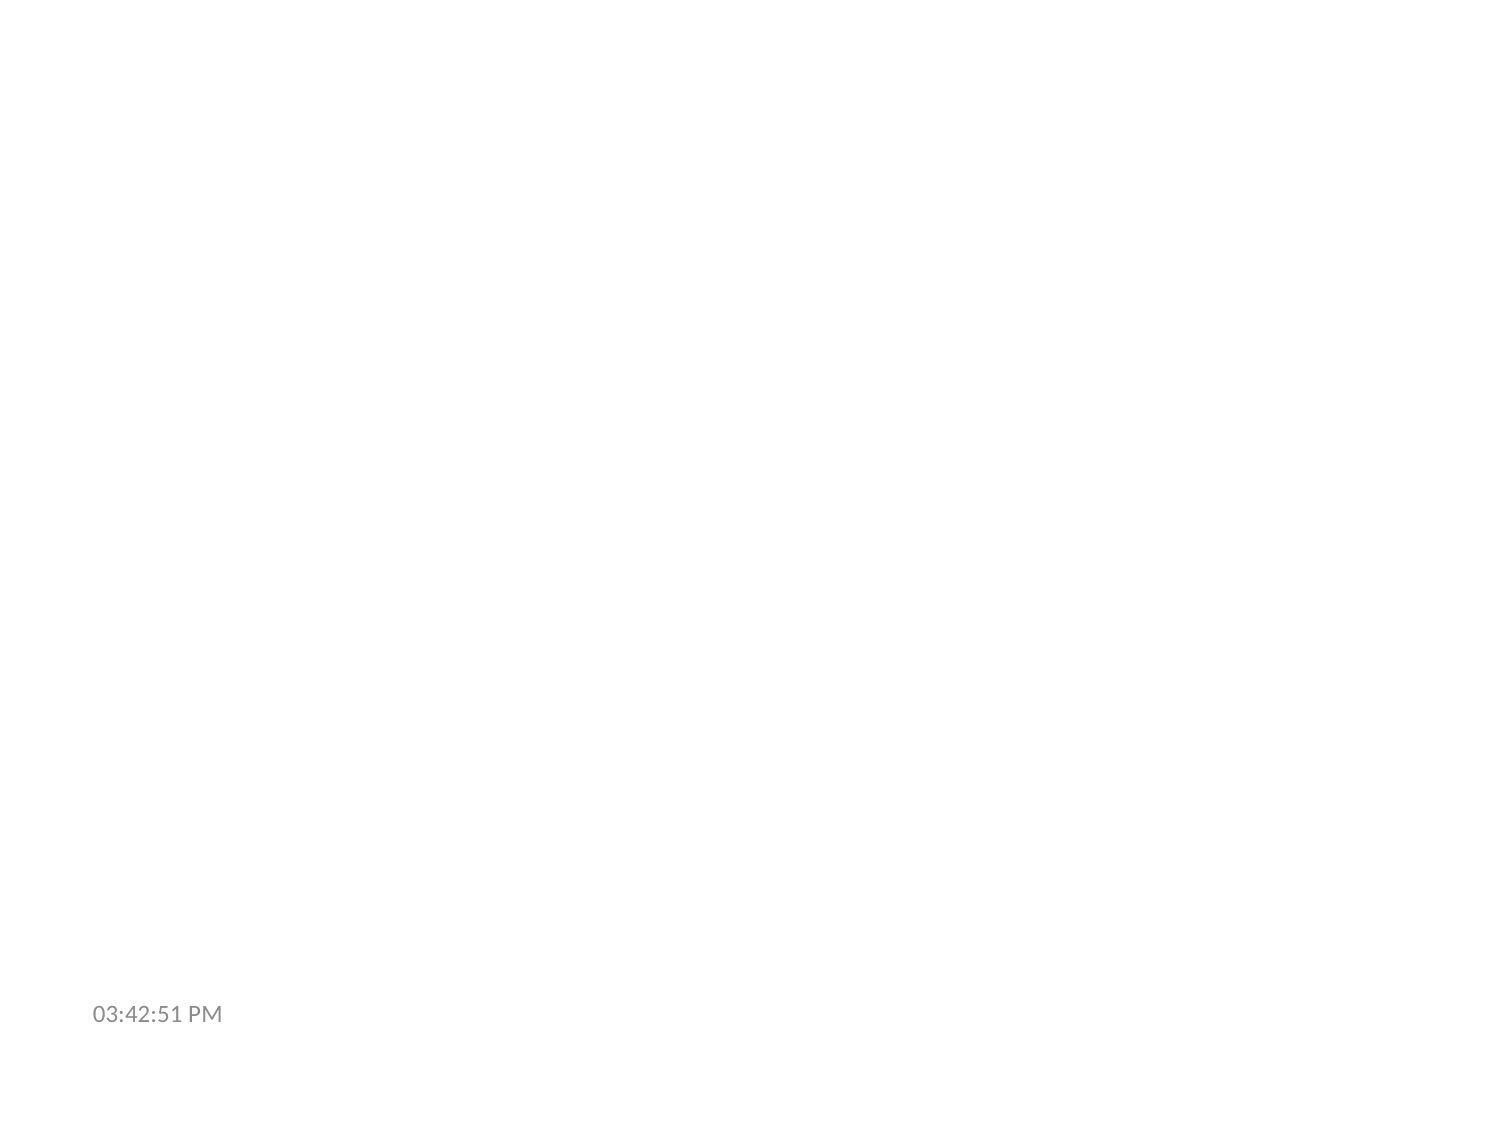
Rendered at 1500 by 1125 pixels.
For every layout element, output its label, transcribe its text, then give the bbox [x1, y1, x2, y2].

text_box 3:35:09 PM [77, 982, 428, 1043]
